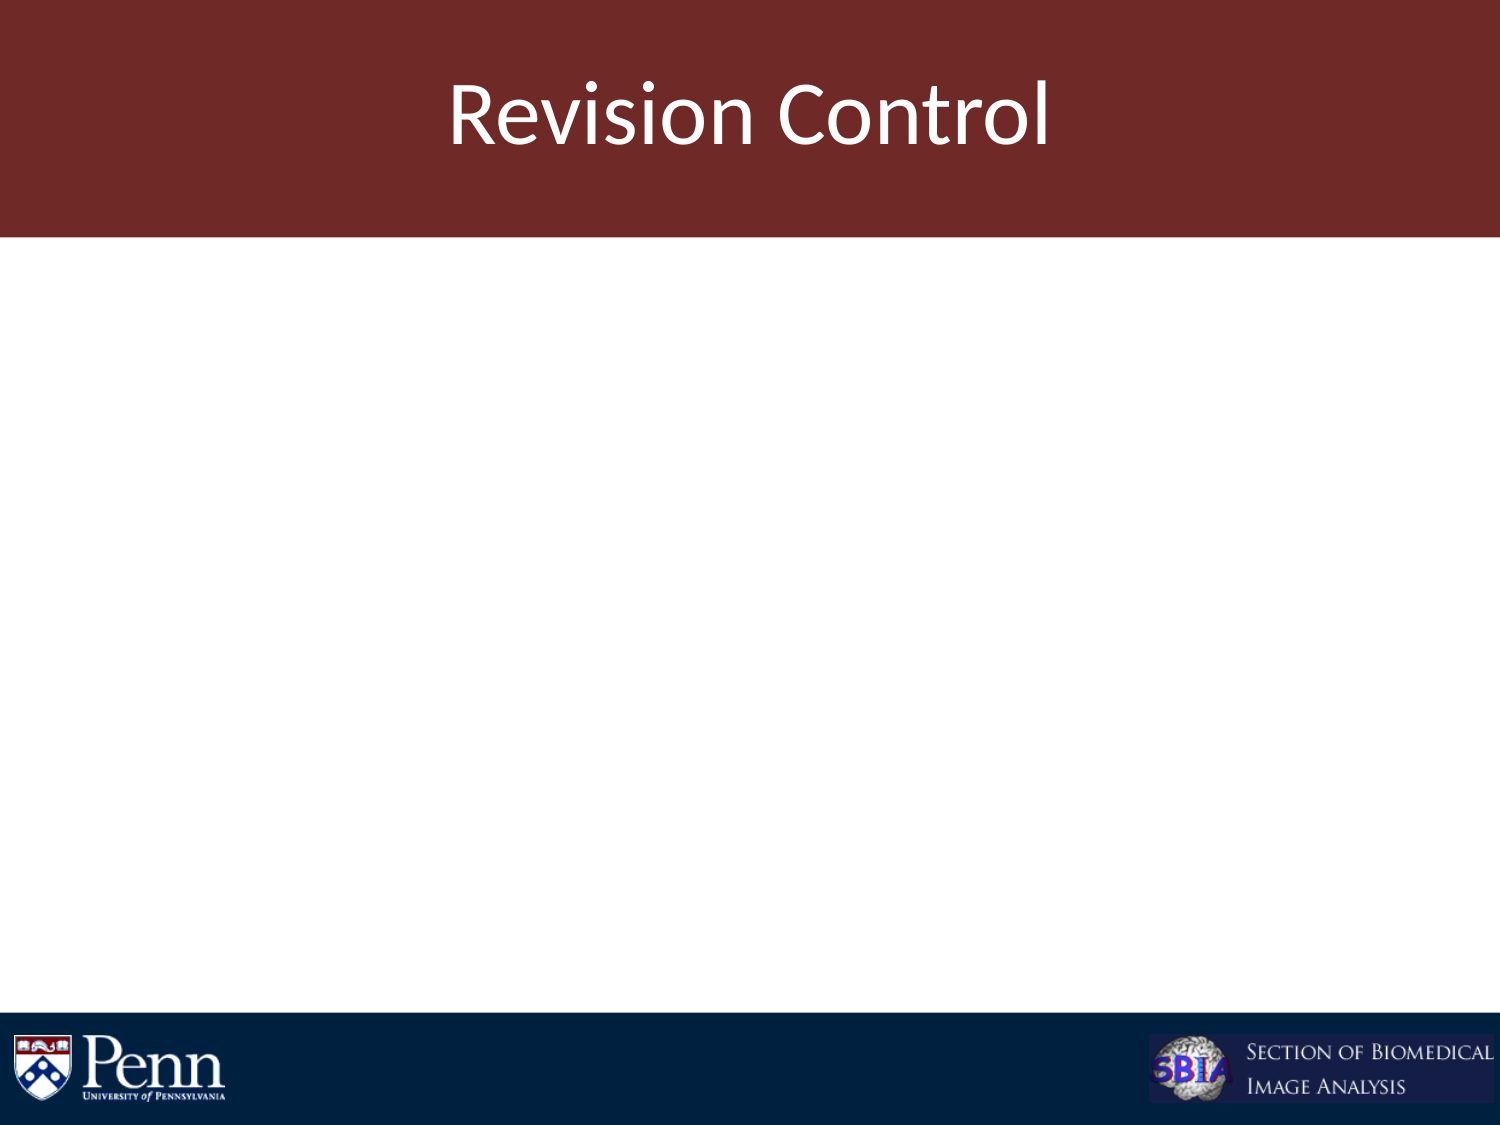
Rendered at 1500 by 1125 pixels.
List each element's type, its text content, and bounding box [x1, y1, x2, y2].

picture [1149, 1034, 1494, 1103]
picture [14, 1035, 225, 1102]
title Revision Control [75, 45, 1425, 238]
